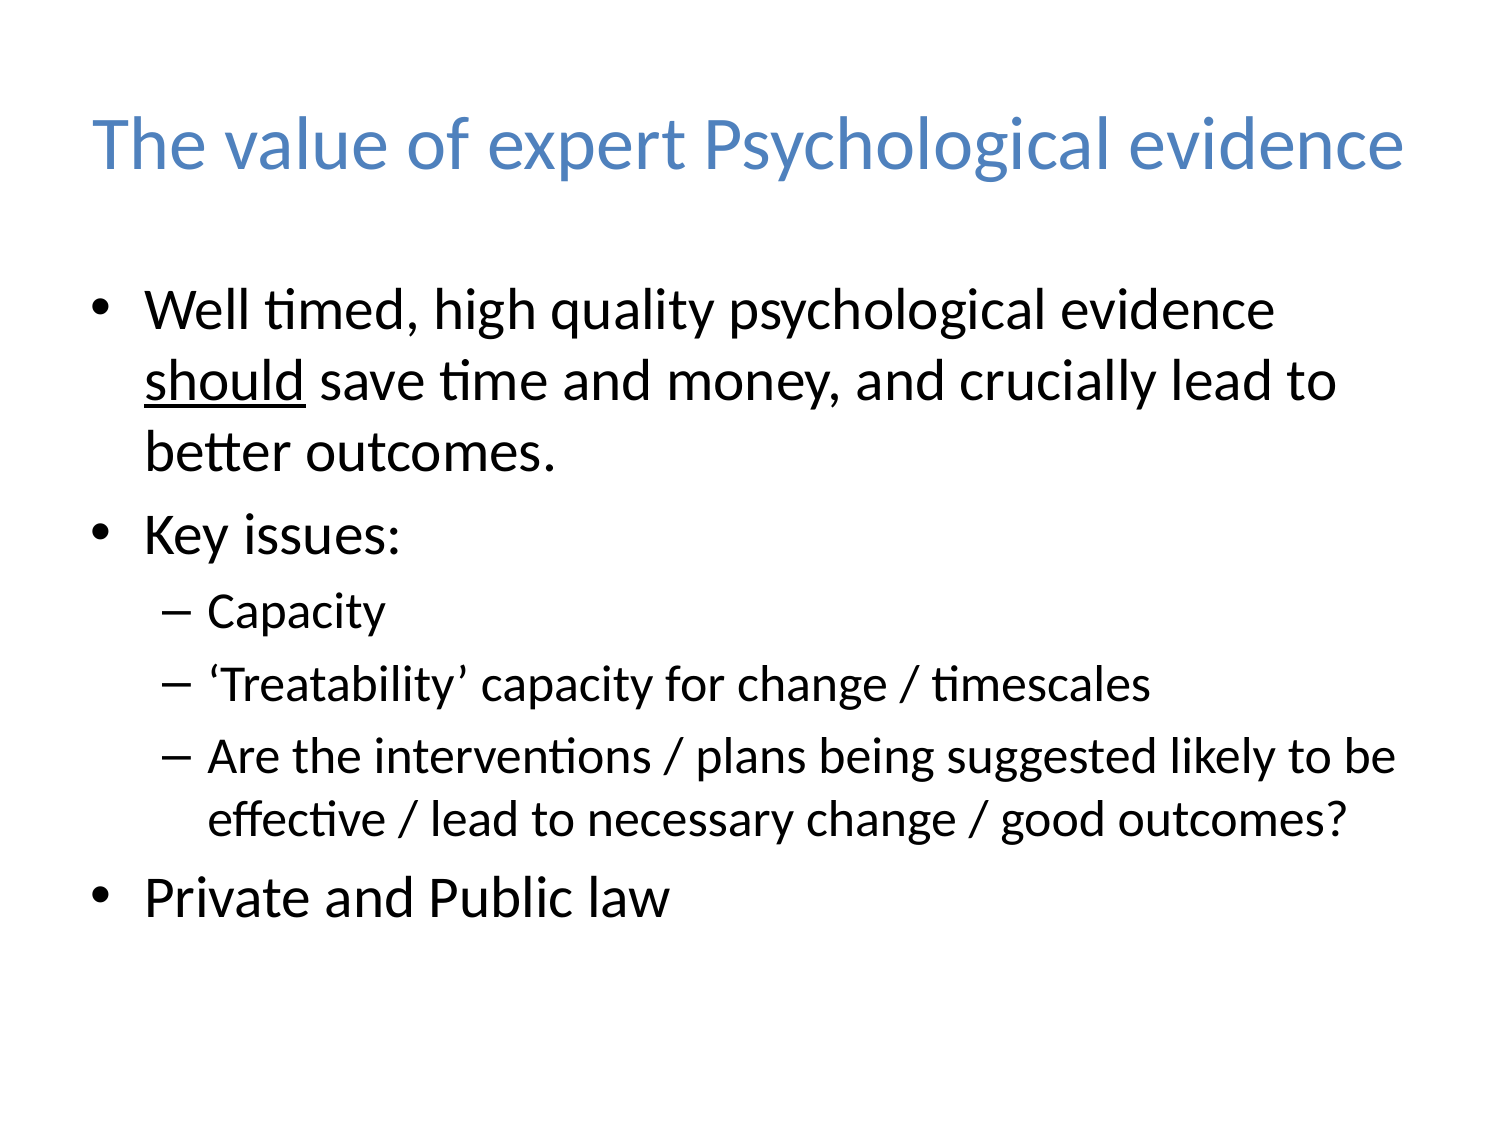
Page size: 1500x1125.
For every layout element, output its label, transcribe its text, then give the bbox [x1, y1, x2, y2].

list Well timed, high quality psychological evidence should save time and money, and crucially lead to better outcomes. Key issues: Capacity ‘Treatability’ capacity for change / timescales Are the interventions / plans being suggested likely to be effective / lead to necessary change / good outcomes? Private and Public law [75, 262, 1425, 1005]
title The value of expert Psychological evidence [75, 45, 1425, 233]
